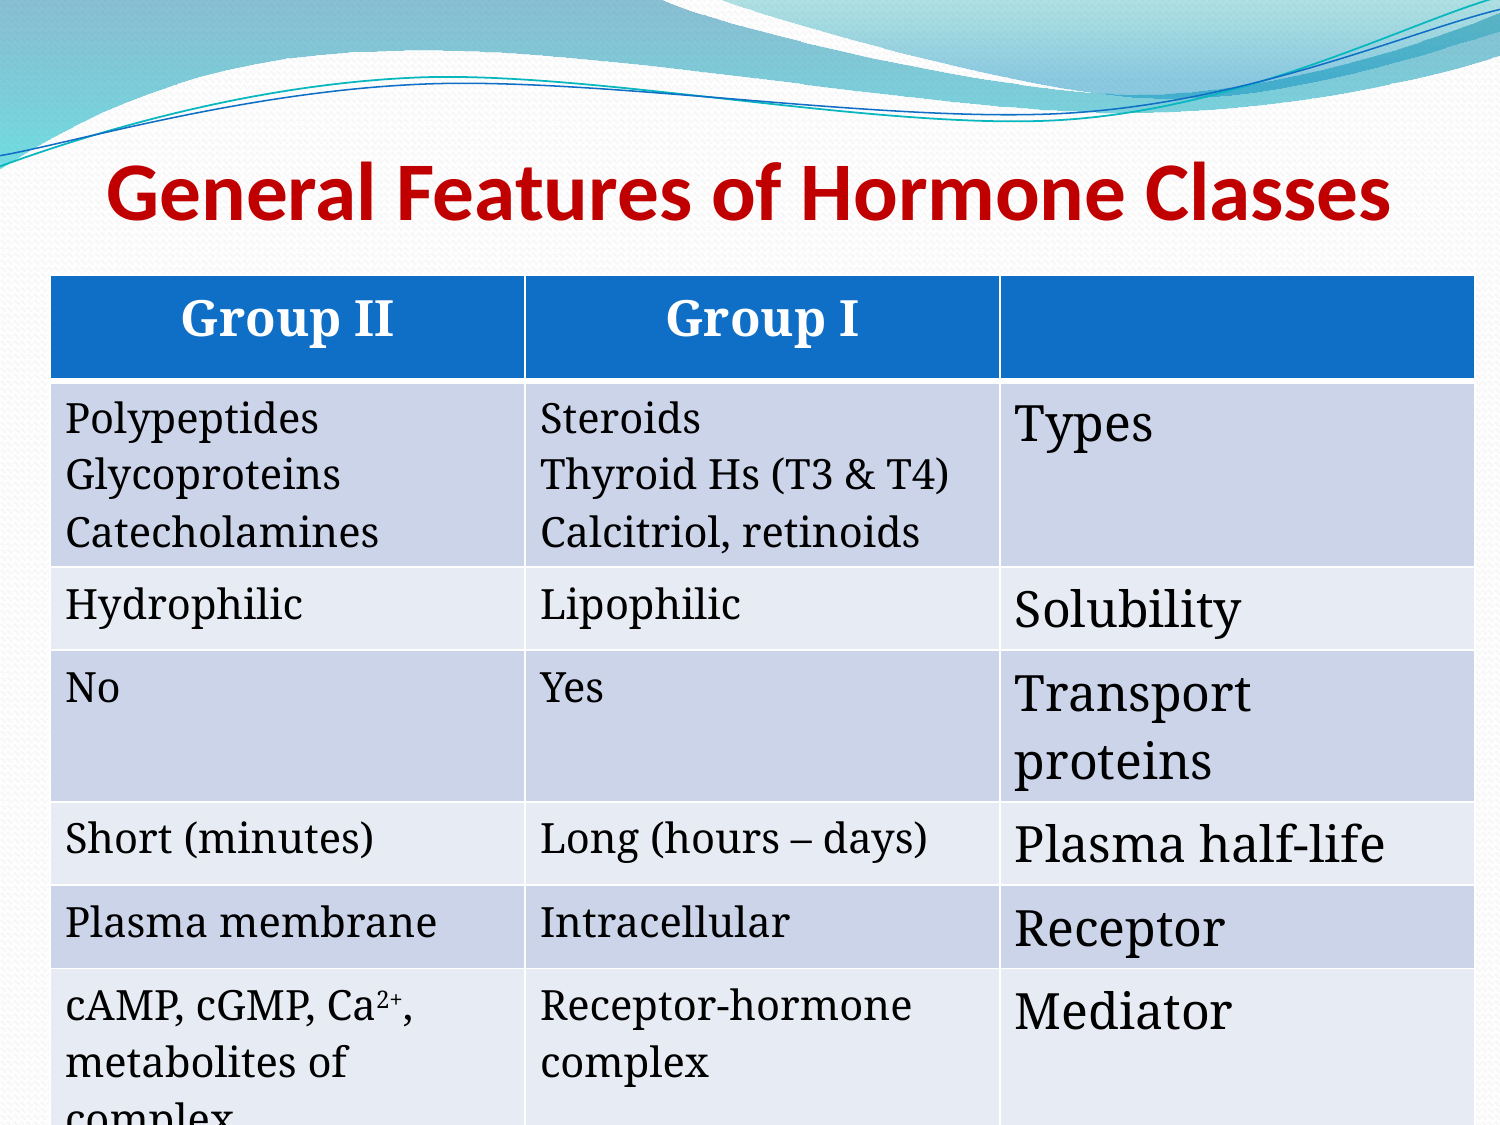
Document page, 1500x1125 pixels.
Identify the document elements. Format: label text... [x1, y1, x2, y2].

table_cell Mediator [1001, 969, 1474, 1125]
table_cell Intracellular [526, 886, 999, 968]
table_cell Receptor-hormone complex [526, 969, 999, 1125]
table_cell No [51, 651, 524, 801]
table_cell Long (hours – days) [526, 803, 999, 884]
table_cell Solubility [1001, 568, 1474, 649]
table_cell Hydrophilic [51, 568, 524, 649]
table_header [1001, 276, 1474, 378]
table_cell Short (minutes) [51, 803, 524, 884]
table_cell Steroids Thyroid Hs (T3 & T4) Calcitriol, retinoids [526, 384, 999, 566]
table_cell cAMP, cGMP, Ca2+, metabolites of complex phosphoinositols, tyrosine kinase cascades [51, 969, 524, 1125]
table_cell Transport proteins [1001, 651, 1474, 801]
table_cell Receptor [1001, 886, 1474, 968]
table_cell Plasma half-life [1001, 803, 1474, 884]
table_cell Plasma membrane [51, 886, 524, 968]
table_cell Types [1001, 384, 1474, 566]
table_header Group I [526, 276, 999, 378]
table_cell Polypeptides Glycoproteins Catecholamines [51, 384, 524, 566]
title General Features of Hormone Classes [74, 112, 1426, 238]
table_cell Yes [526, 651, 999, 801]
table_cell Lipophilic [526, 568, 999, 649]
table_header Group II [51, 276, 524, 378]
